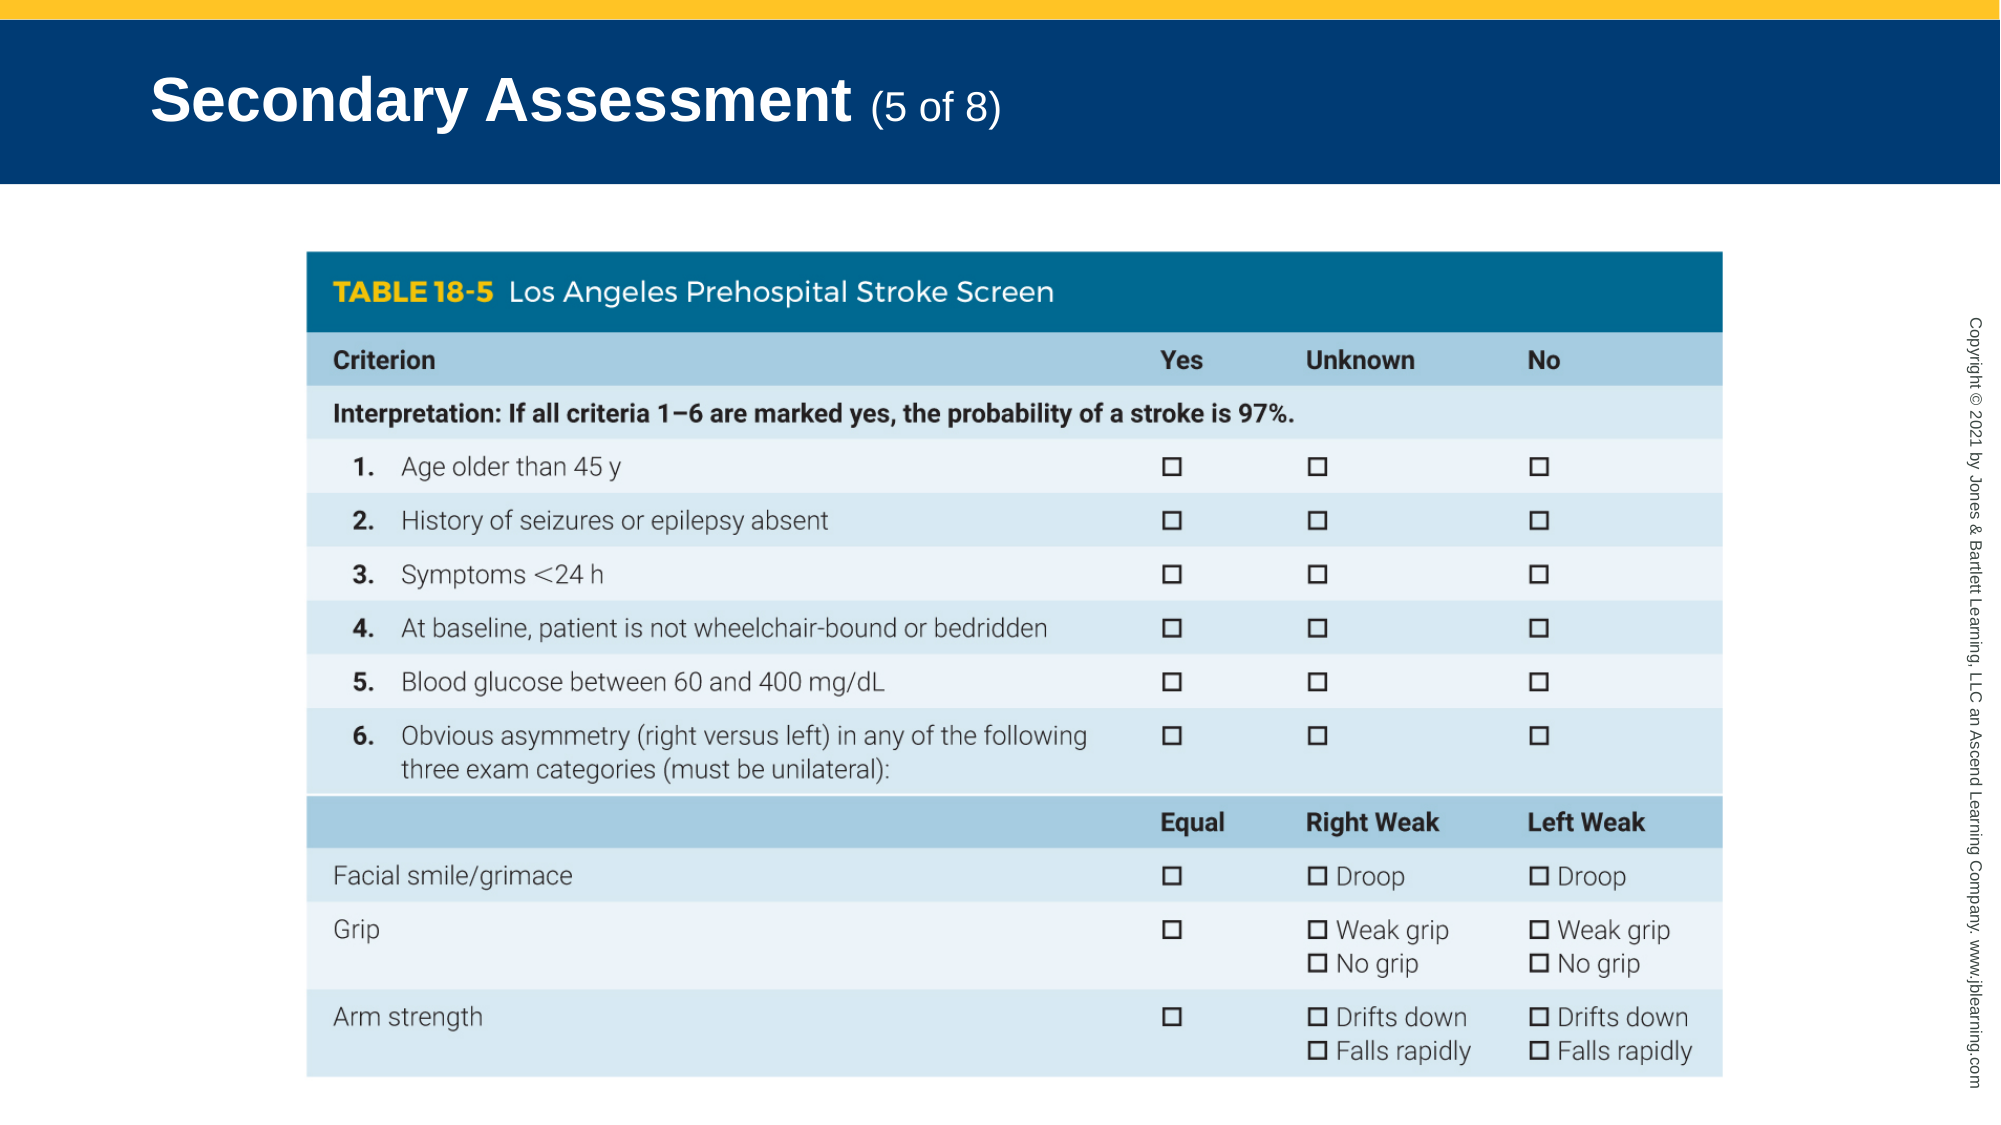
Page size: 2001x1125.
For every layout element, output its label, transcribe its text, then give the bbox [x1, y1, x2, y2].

title Secondary Assessment (5 of 8) [0, 19, 2000, 185]
picture [296, 241, 1729, 1085]
